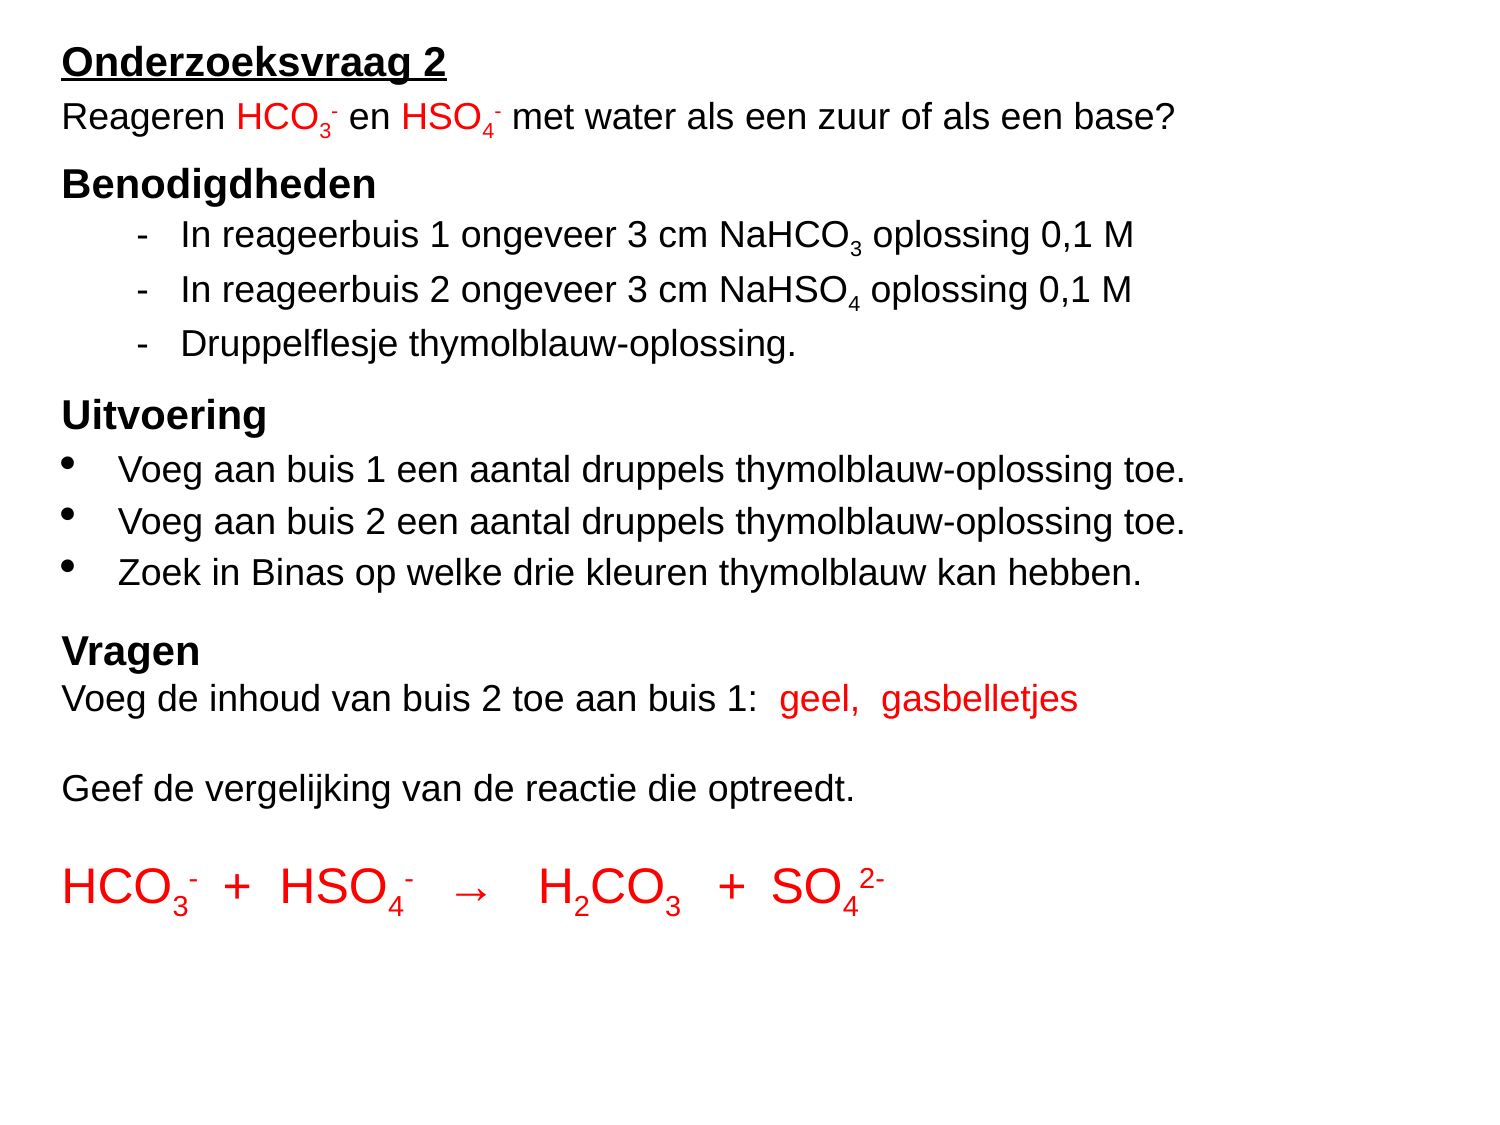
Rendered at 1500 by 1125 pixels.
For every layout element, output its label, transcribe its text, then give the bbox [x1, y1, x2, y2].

text_box Onderzoeksvraag 2 Reageren HCO3- en HSO4- met water als een zuur of als een base? Benodigdheden - In reageerbuis 1 ongeveer 3 cm NaHCO3 oplossing 0,1 M - In reageerbuis 2 ongeveer 3 cm NaHSO4 oplossing 0,1 M - Druppelflesje thymolblauw-oplossing. Uitvoering Voeg aan buis 1 een aantal druppels thymolblauw-oplossing toe. Voeg aan buis 2 een aantal druppels thymolblauw-oplossing toe. Zoek in Binas op welke drie kleuren thymolblauw kan hebben. Vragen Voeg de inhoud van buis 2 toe aan buis 1: geel, gasbelletjes Geef de vergelijking van de reactie die optreedt. HCO3- + HSO4- → H2CO3 + SO42- [46, 19, 1454, 987]
